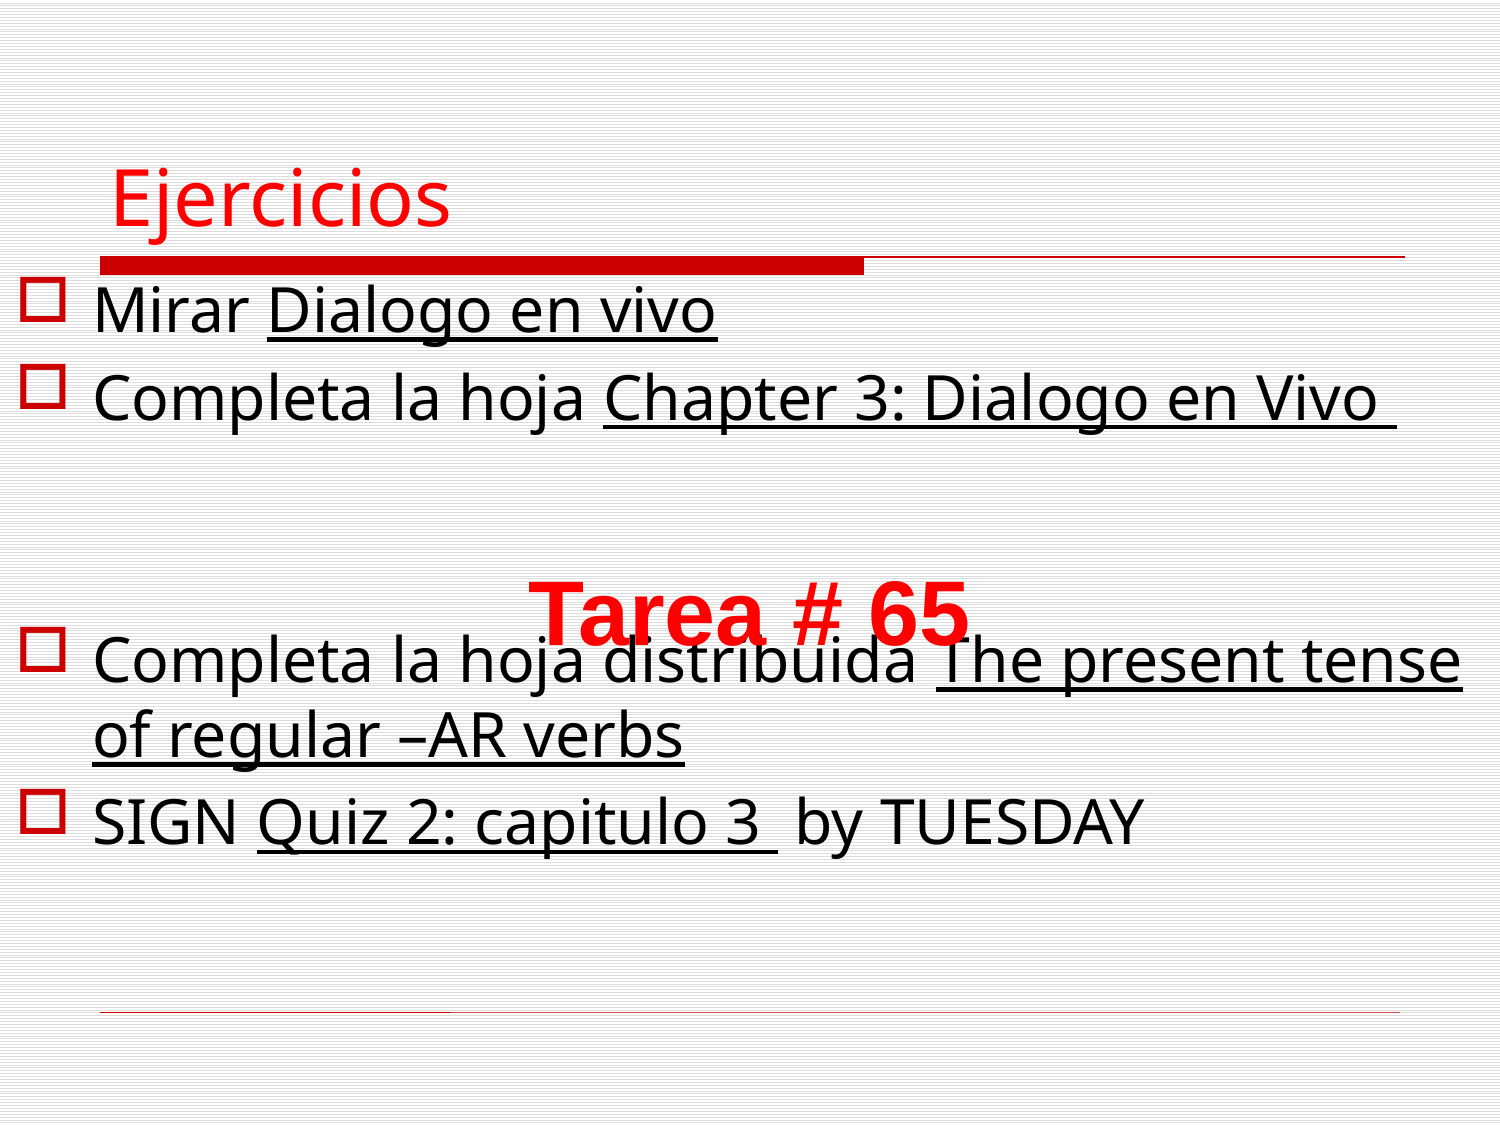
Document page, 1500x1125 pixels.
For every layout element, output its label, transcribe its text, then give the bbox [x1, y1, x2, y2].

list Mirar Dialogo en vivo Completa la hoja Chapter 3: Dialogo en Vivo Completa la hoja distribuida The present tense of regular –AR verbs SIGN Quiz 2: capitulo 3 by TUESDAY [0, 262, 1500, 963]
title Ejercicios [94, 50, 1407, 250]
text_box Tarea # 65 [74, 542, 1425, 675]
